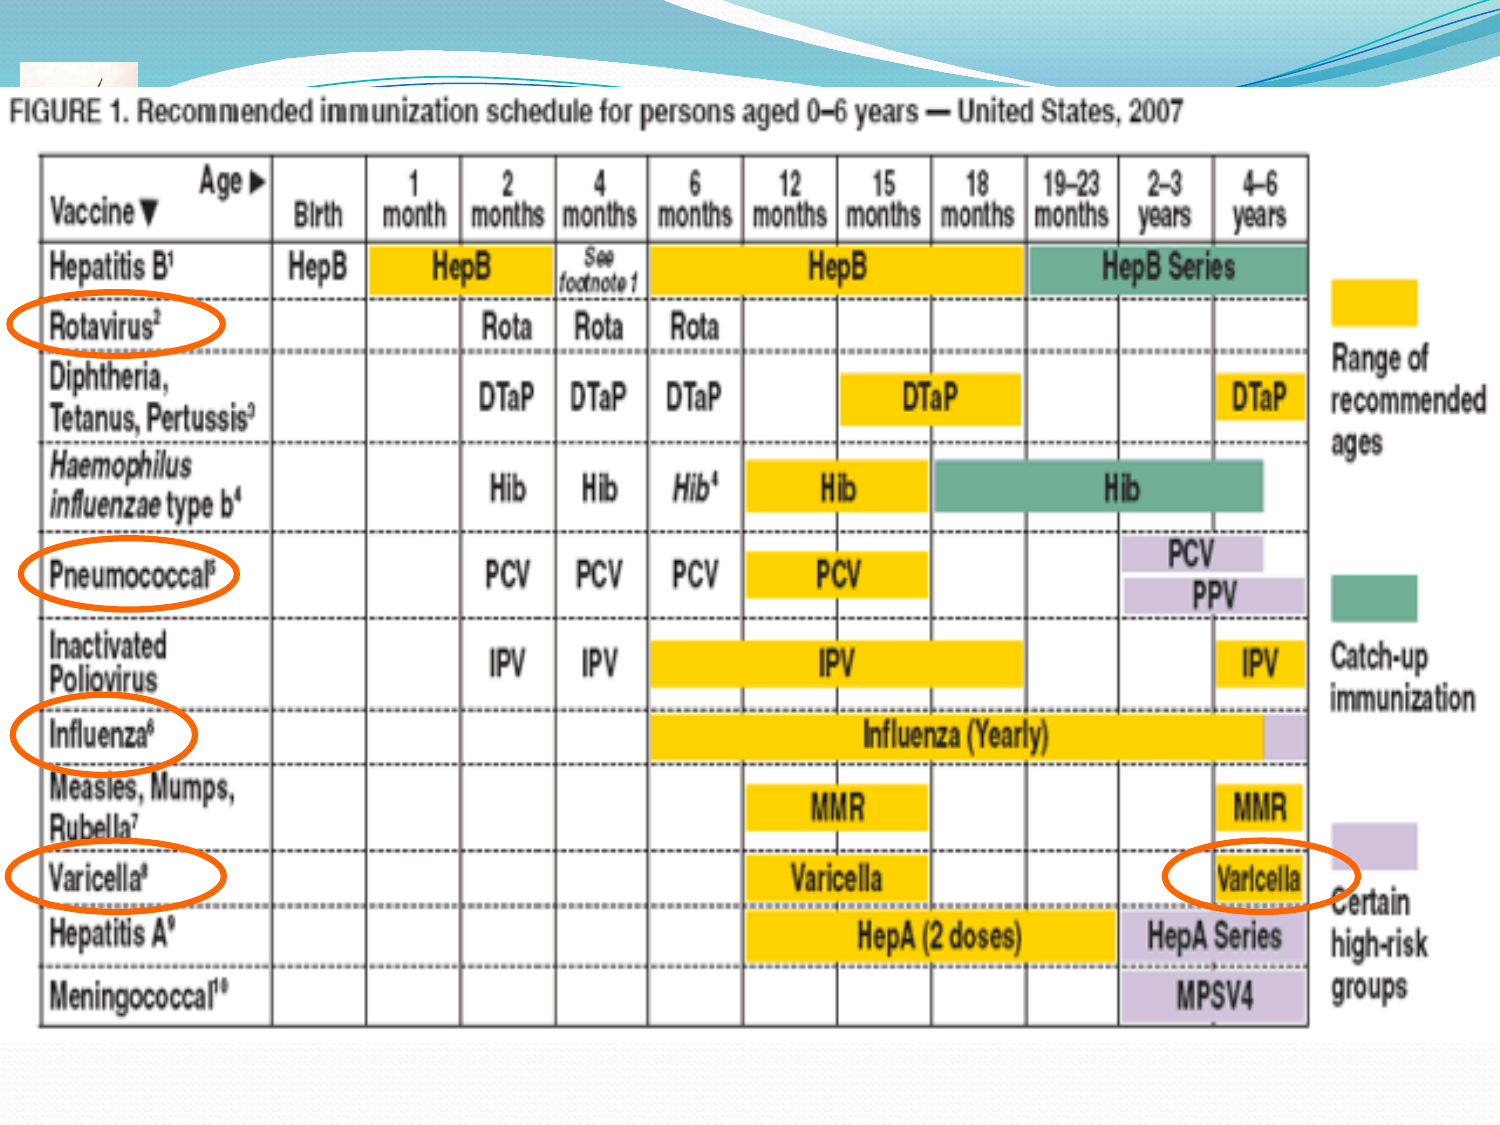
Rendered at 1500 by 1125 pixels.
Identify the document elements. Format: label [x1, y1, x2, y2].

picture [0, 62, 1500, 1043]
